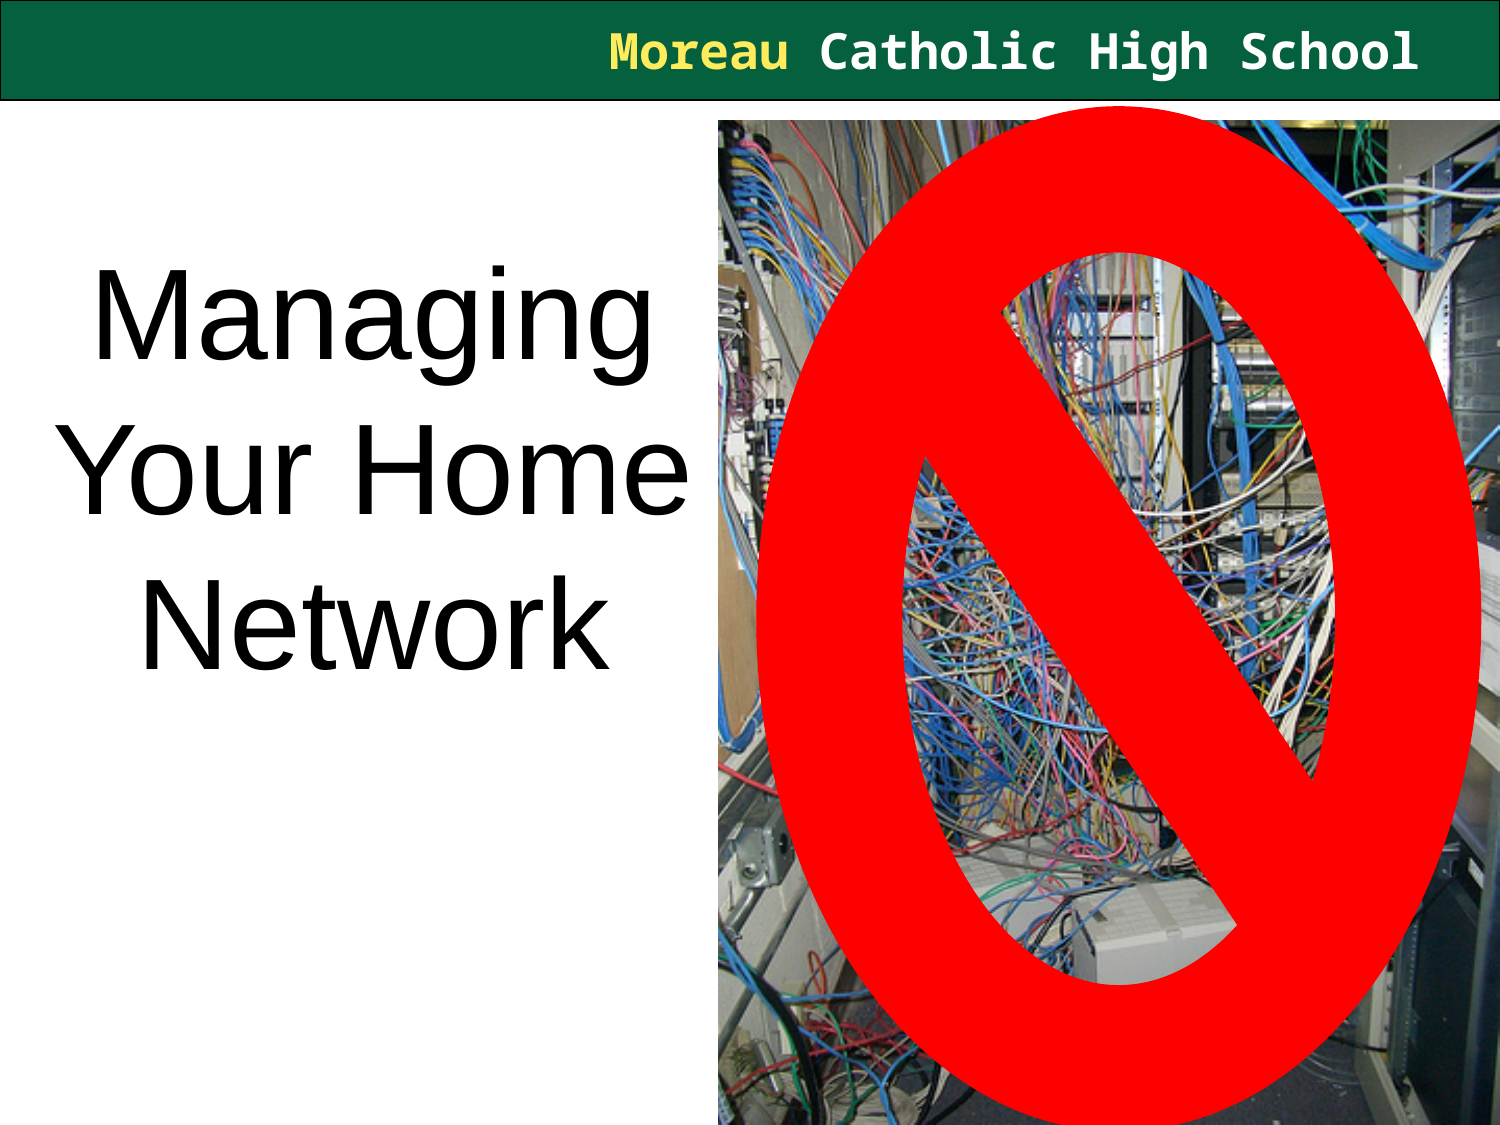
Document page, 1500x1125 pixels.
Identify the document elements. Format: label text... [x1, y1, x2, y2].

text_box [1061, 112, 1176, 119]
text_box Managing Your Home Network [24, 224, 712, 701]
picture [718, 120, 1500, 1125]
